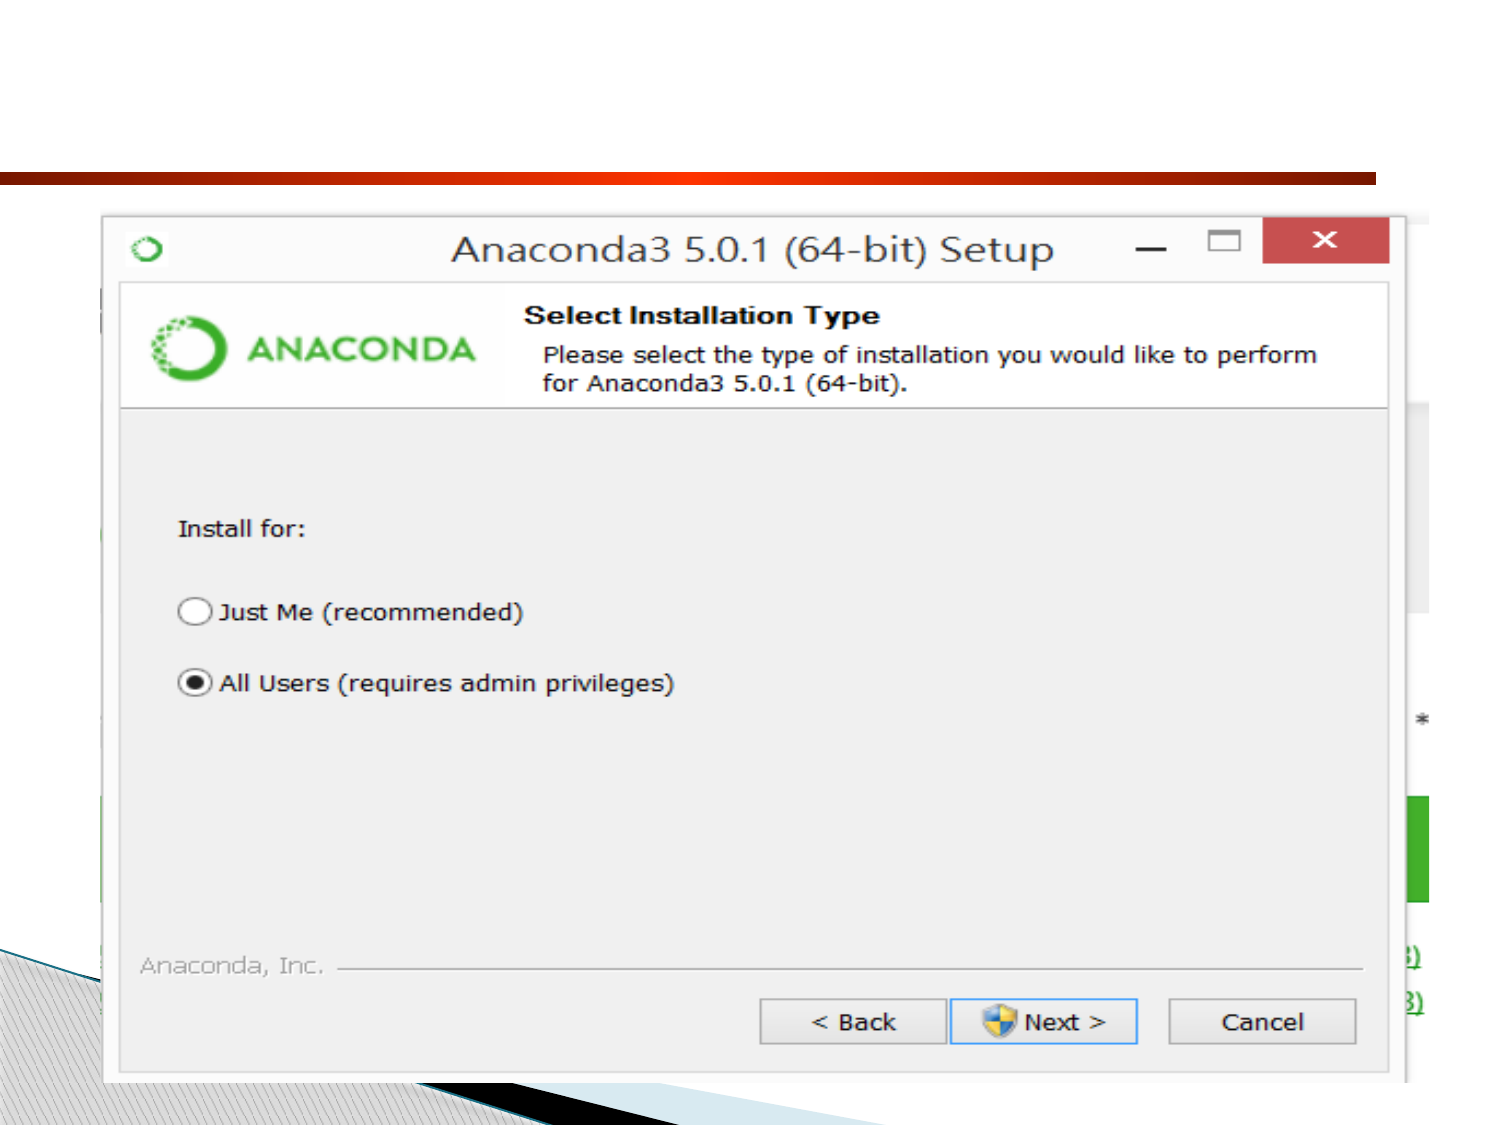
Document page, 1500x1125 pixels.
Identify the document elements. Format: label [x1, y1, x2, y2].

picture [100, 207, 1430, 1083]
